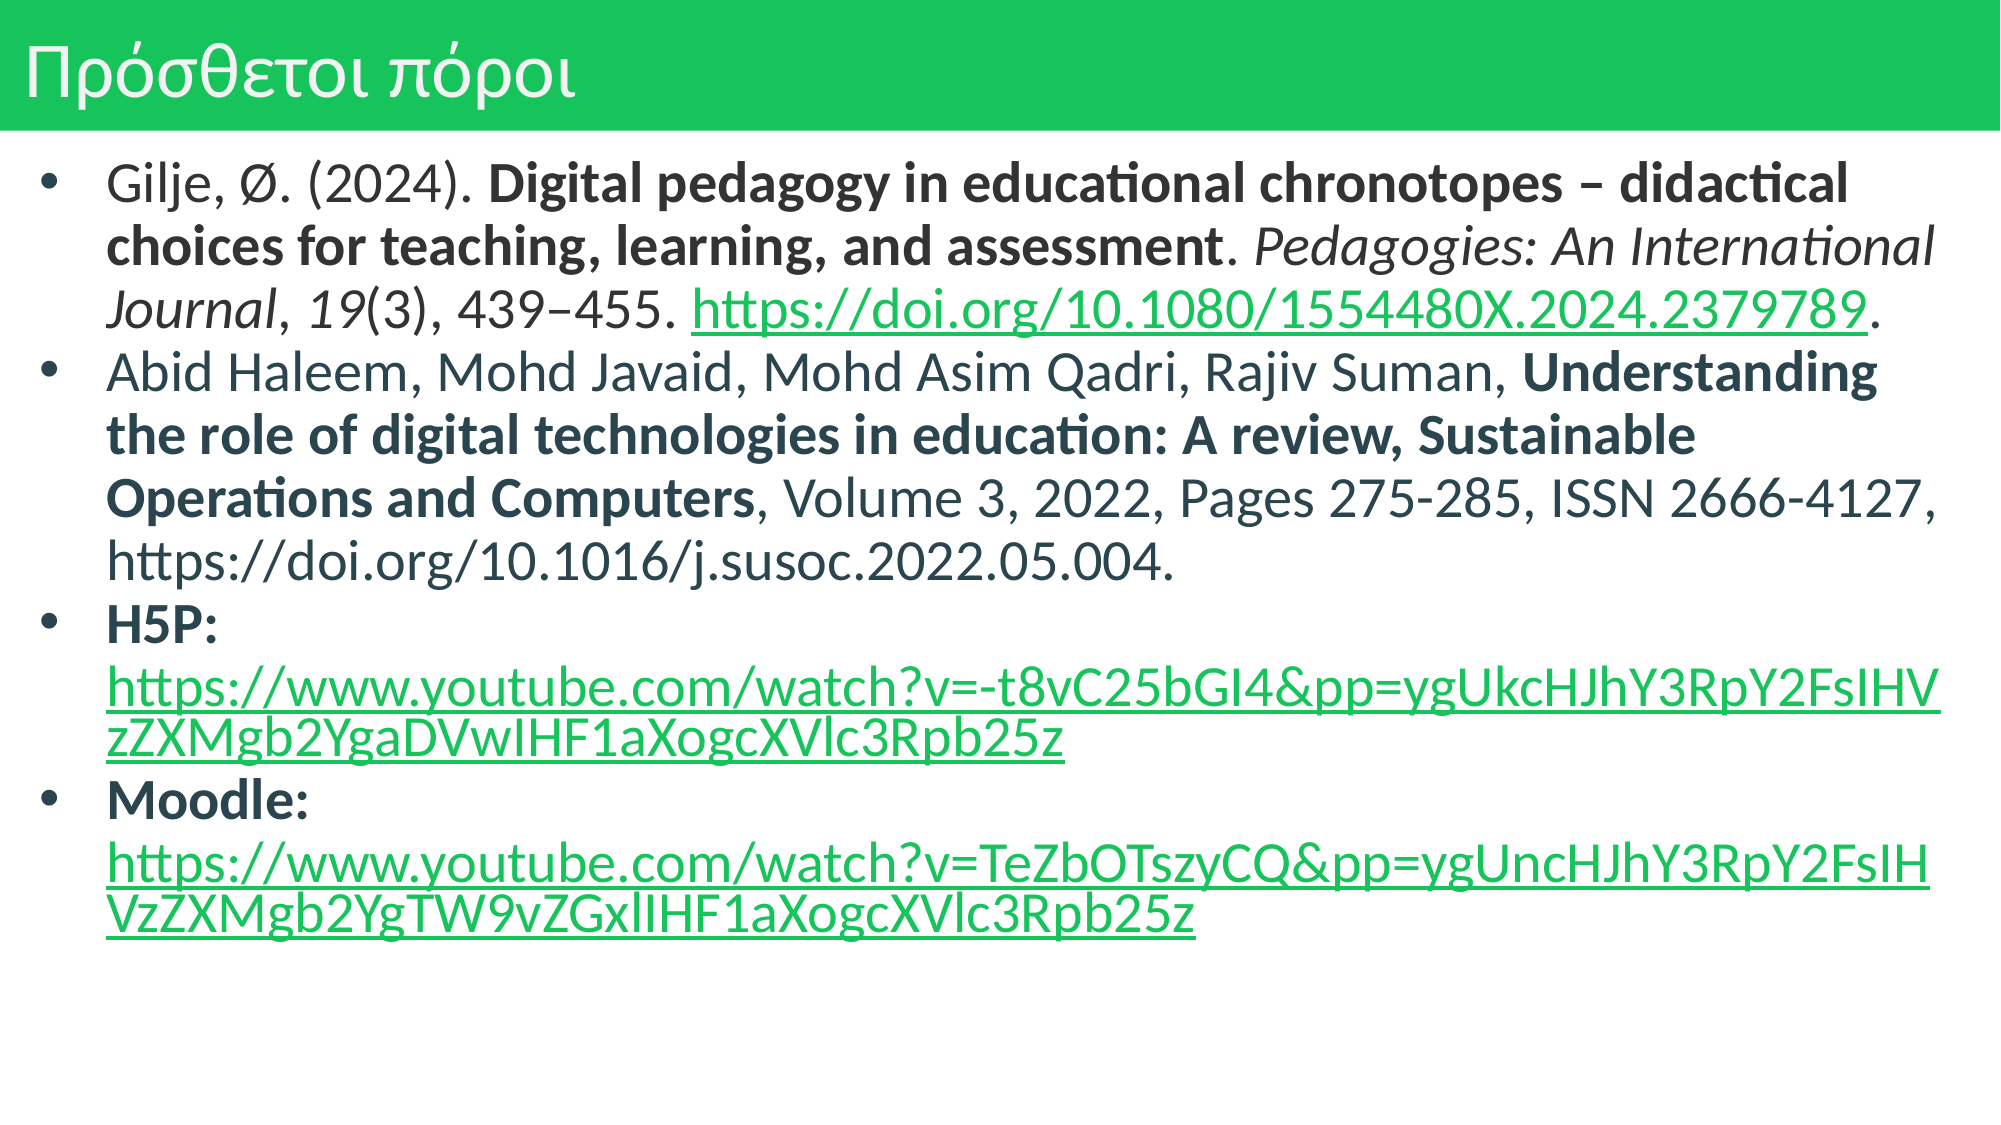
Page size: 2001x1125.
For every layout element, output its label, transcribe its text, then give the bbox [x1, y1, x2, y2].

list Gilje, Ø. (2024). Digital pedagogy in educational chronotopes – didactical choices for teaching, learning, and assessment. Pedagogies: An International Journal, 19(3), 439–455. https://doi.org/10.1080/1554480X.2024.2379789. Abid Haleem, Mohd Javaid, Mohd Asim Qadri, Rajiv Suman, Understanding the role of digital technologies in education: A review, Sustainable Operations and Computers, Volume 3, 2022, Pages 275-285, ISSN 2666-4127, https://doi.org/10.1016/j.susoc.2022.05.004. H5P: https://www.youtube.com/watch?v=-t8vC25bGI4&pp=ygUkcHJhY3RpY2FsIHVzZXMgb2YgaDVwIHF1aXogcXVlc3Rpb25z Moodle: https://www.youtube.com/watch?v=TeZbOTszyCQ&pp=ygUncHJhY3RpY2FsIHVzZXMgb2YgTW9vZGxlIHF1aXogcXVlc3Rpb25z [16, 144, 1976, 1108]
title Πρόσθετοι πόροι [16, 13, 1976, 131]
